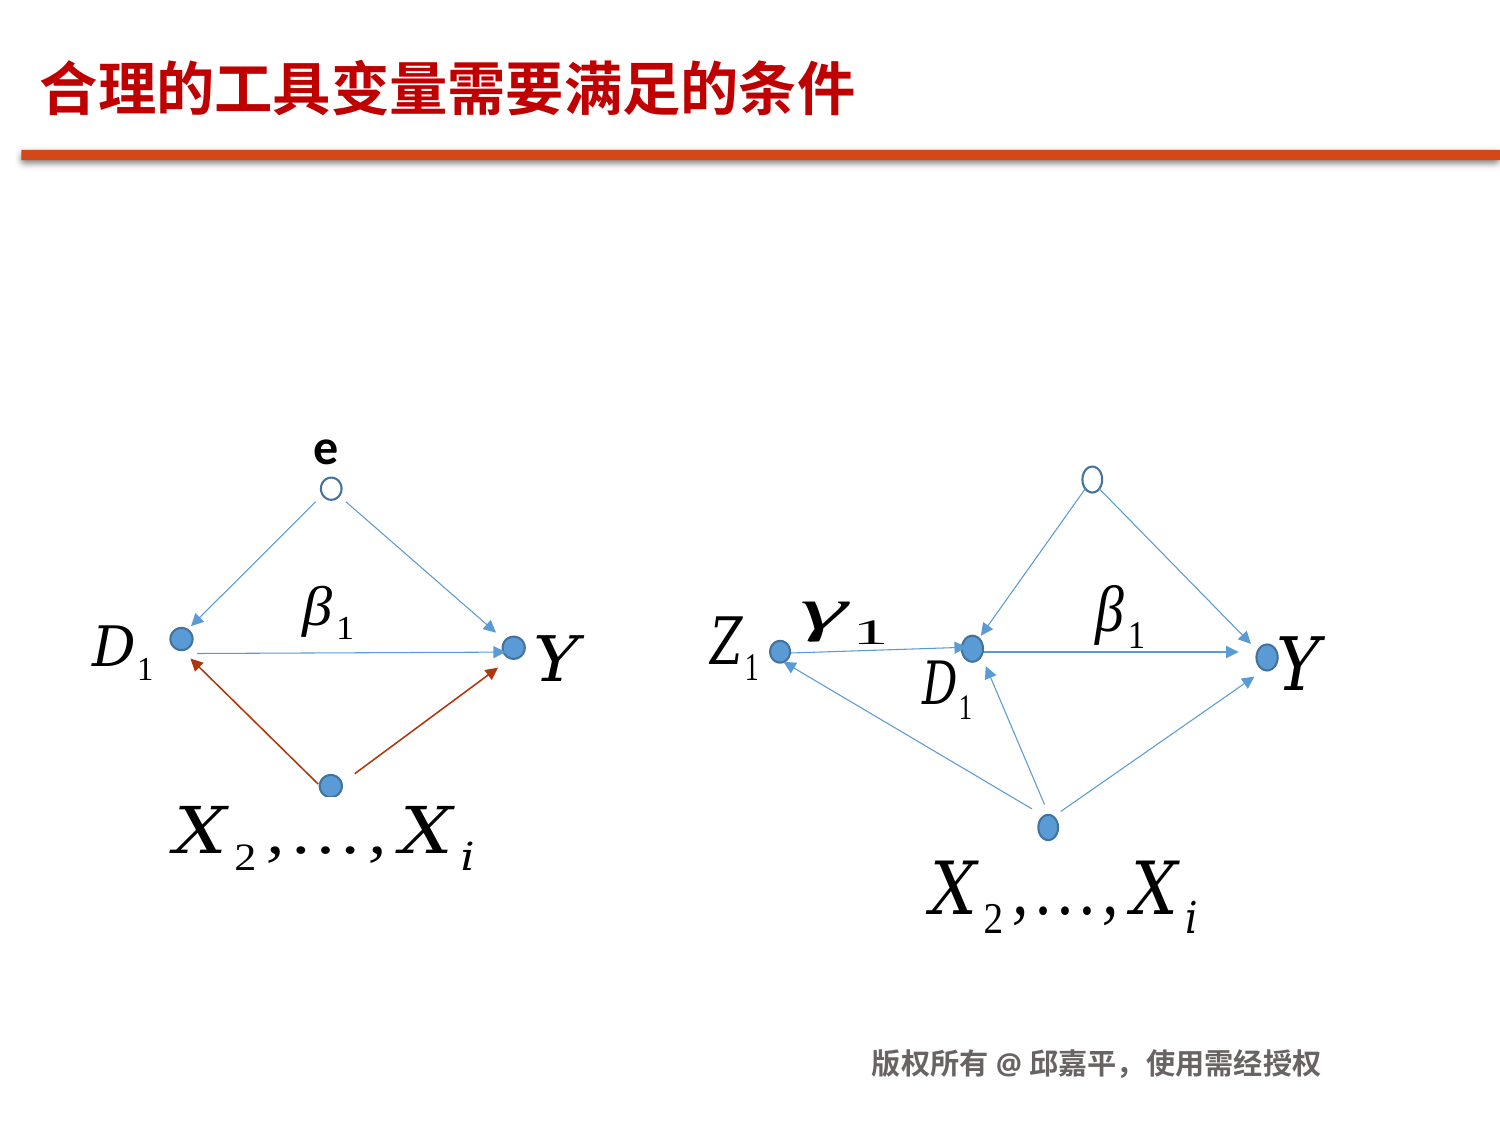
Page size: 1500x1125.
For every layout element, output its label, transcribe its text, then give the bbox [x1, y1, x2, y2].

footer 版权所有@邱嘉平，使用需经授权 [690, 1025, 1500, 1100]
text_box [706, 392, 1330, 943]
title 合理的工具变量需要满足的条件 [24, 50, 1450, 138]
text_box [89, 403, 590, 879]
